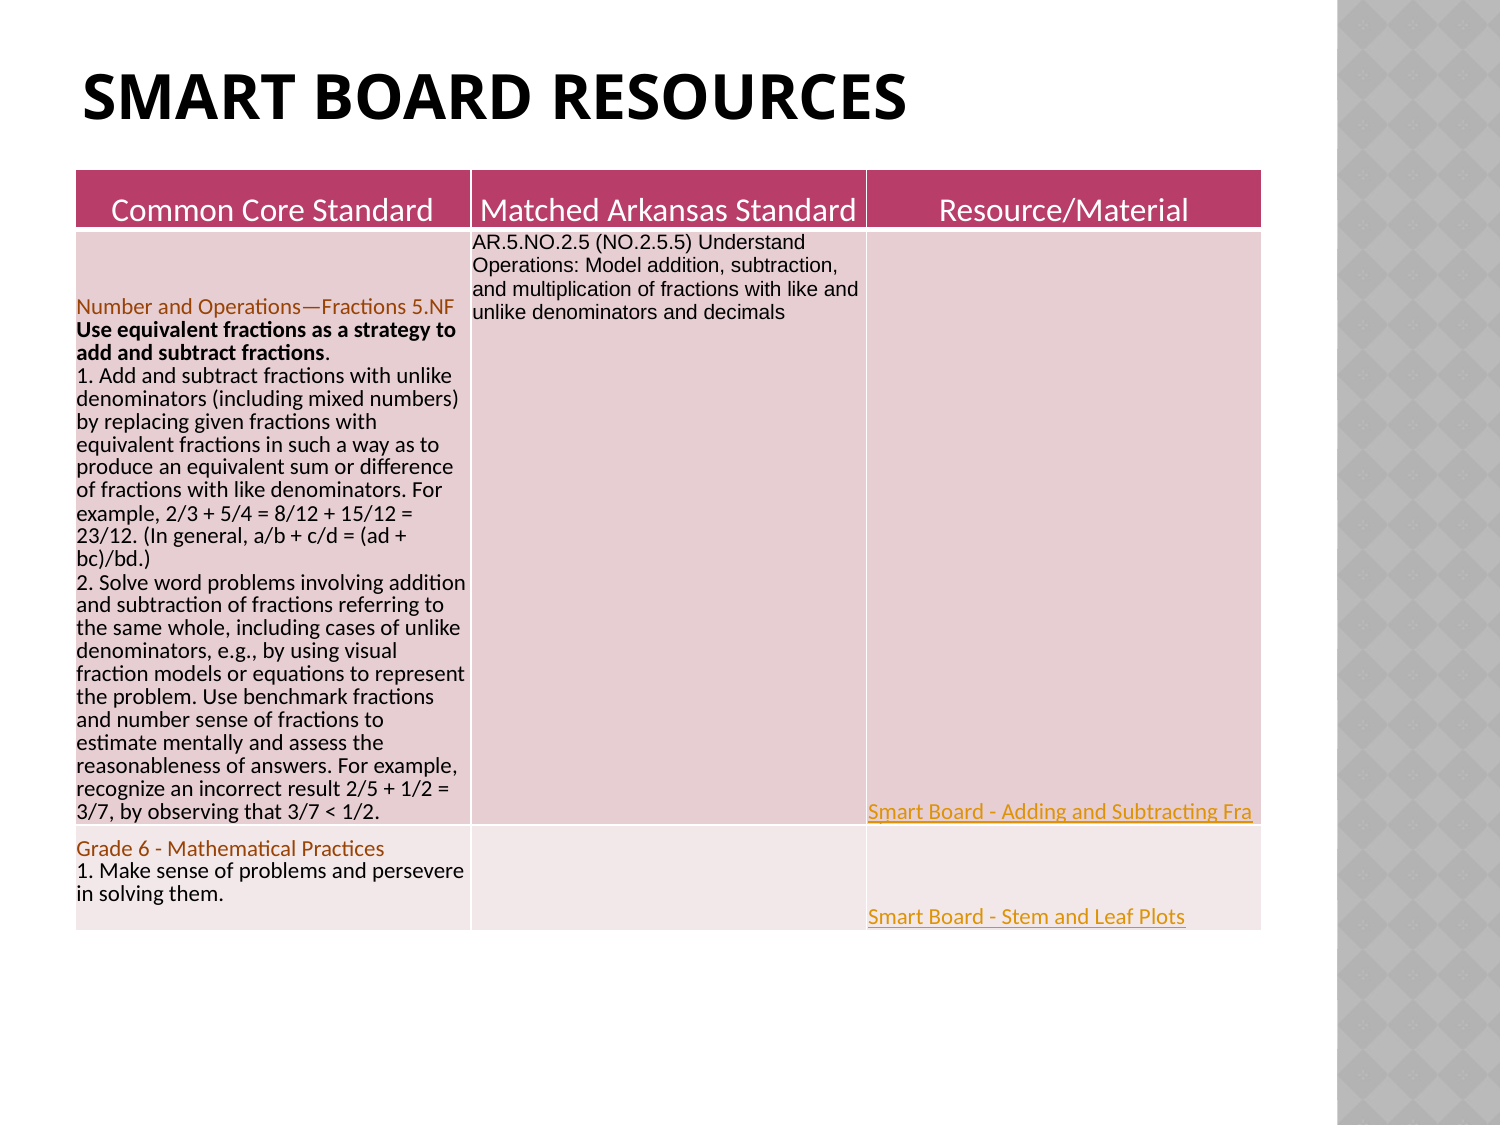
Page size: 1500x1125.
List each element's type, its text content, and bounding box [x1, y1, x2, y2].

table_cell [472, 826, 866, 930]
table_cell Smart Board - Stem and Leaf Plots [867, 826, 1261, 930]
table_cell Number and Operations—Fractions 5.NF Use equivalent fractions as a strategy to add and subtract fractions. 1. Add and subtract fractions with unlike denominators (including mixed numbers) by replacing given fractions with equivalent fractions in such a way as to produce an equivalent sum or difference of fractions with like denominators. For example, 2/3 + 5/4 = 8/12 + 15/12 = 23/12. (In general, a/b + c/d = (ad + bc)/bd.) 2. Solve word problems involving addition and subtraction of fractions referring to the same whole, including cases of unlike denominators, e.g., by using visual fraction models or equations to represent the problem. Use benchmark fractions and number sense of fractions to estimate mentally and assess the reasonableness of answers. For example, recognize an incorrect result 2/5 + 1/2 = 3/7, by observing that 3/7 < 1/2. [76, 232, 470, 824]
table_header Common Core Standard [76, 170, 470, 227]
table_cell Smart Board - Adding and Subtracting Fractions [867, 232, 1261, 824]
table_cell AR.5.NO.2.5 (NO.2.5.5) Understand Operations: Model addition, subtraction, and multiplication of fractions with like and unlike denominators and decimals [472, 232, 866, 824]
title Smart Board Resources [75, 52, 1263, 138]
table_header Matched Arkansas Standard [472, 170, 866, 227]
table_header Resource/Material [867, 170, 1261, 227]
table_cell Grade 6 - Mathematical Practices 1. Make sense of problems and persevere in solving them. [76, 826, 470, 930]
